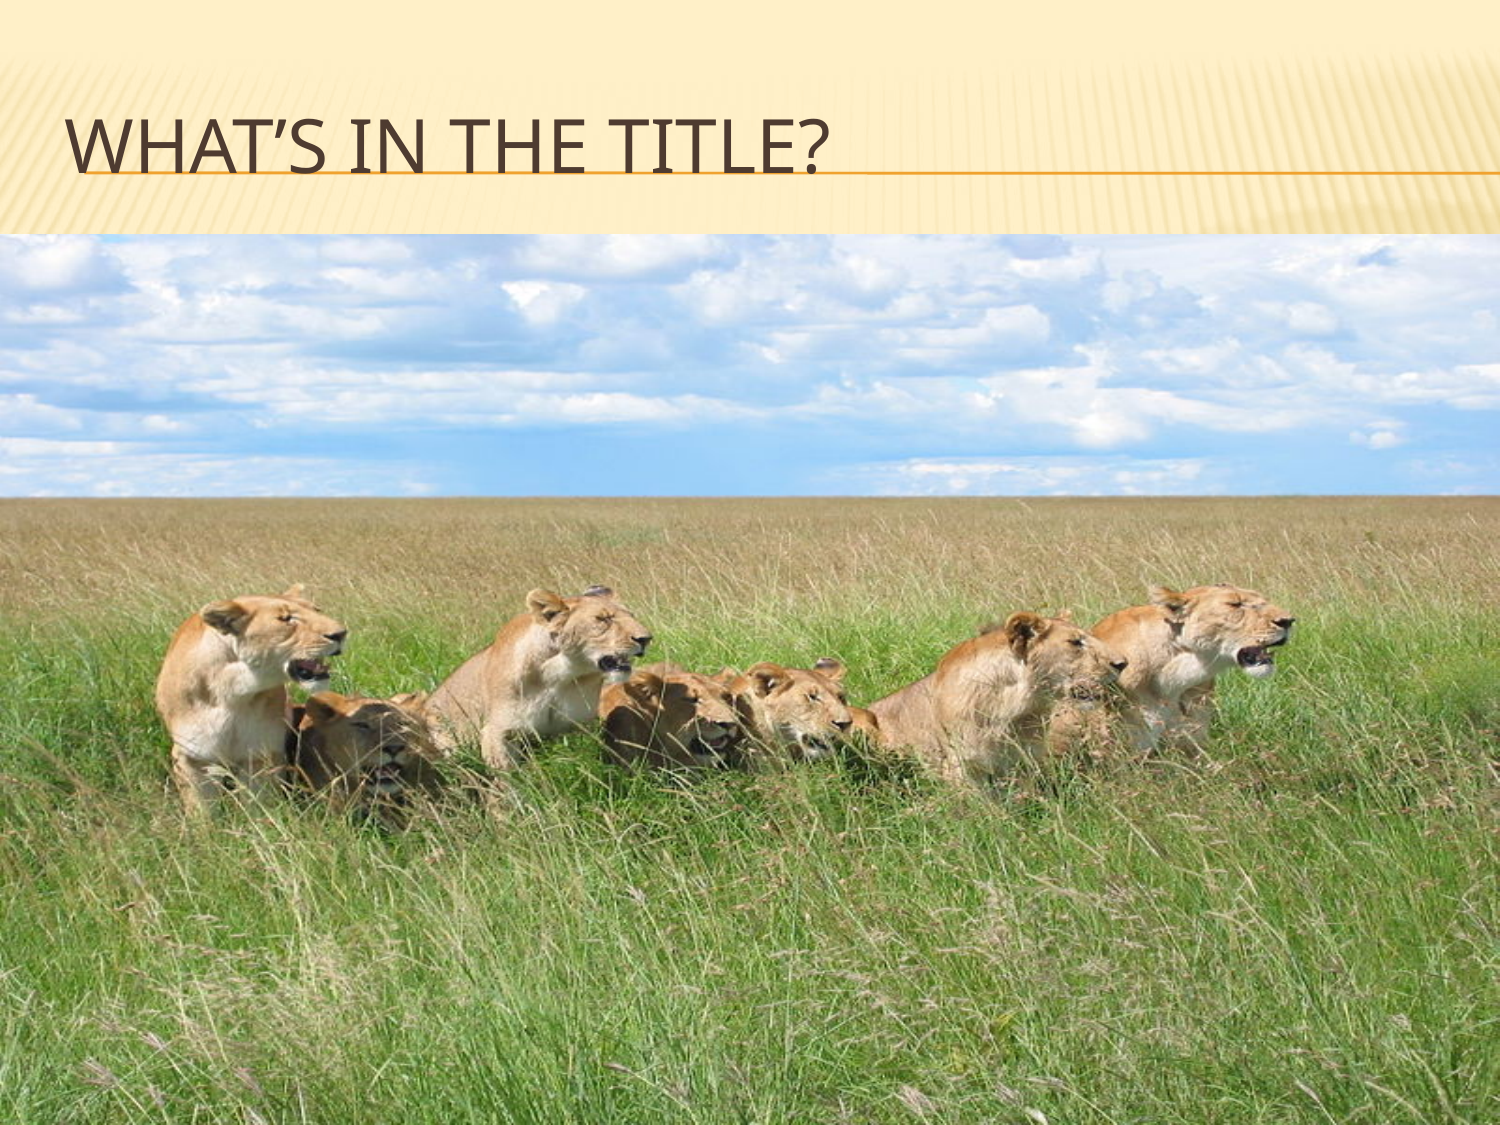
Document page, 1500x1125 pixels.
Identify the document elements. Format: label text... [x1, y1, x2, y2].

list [0, 234, 1500, 1125]
title What’s In the title? [50, 75, 1475, 213]
